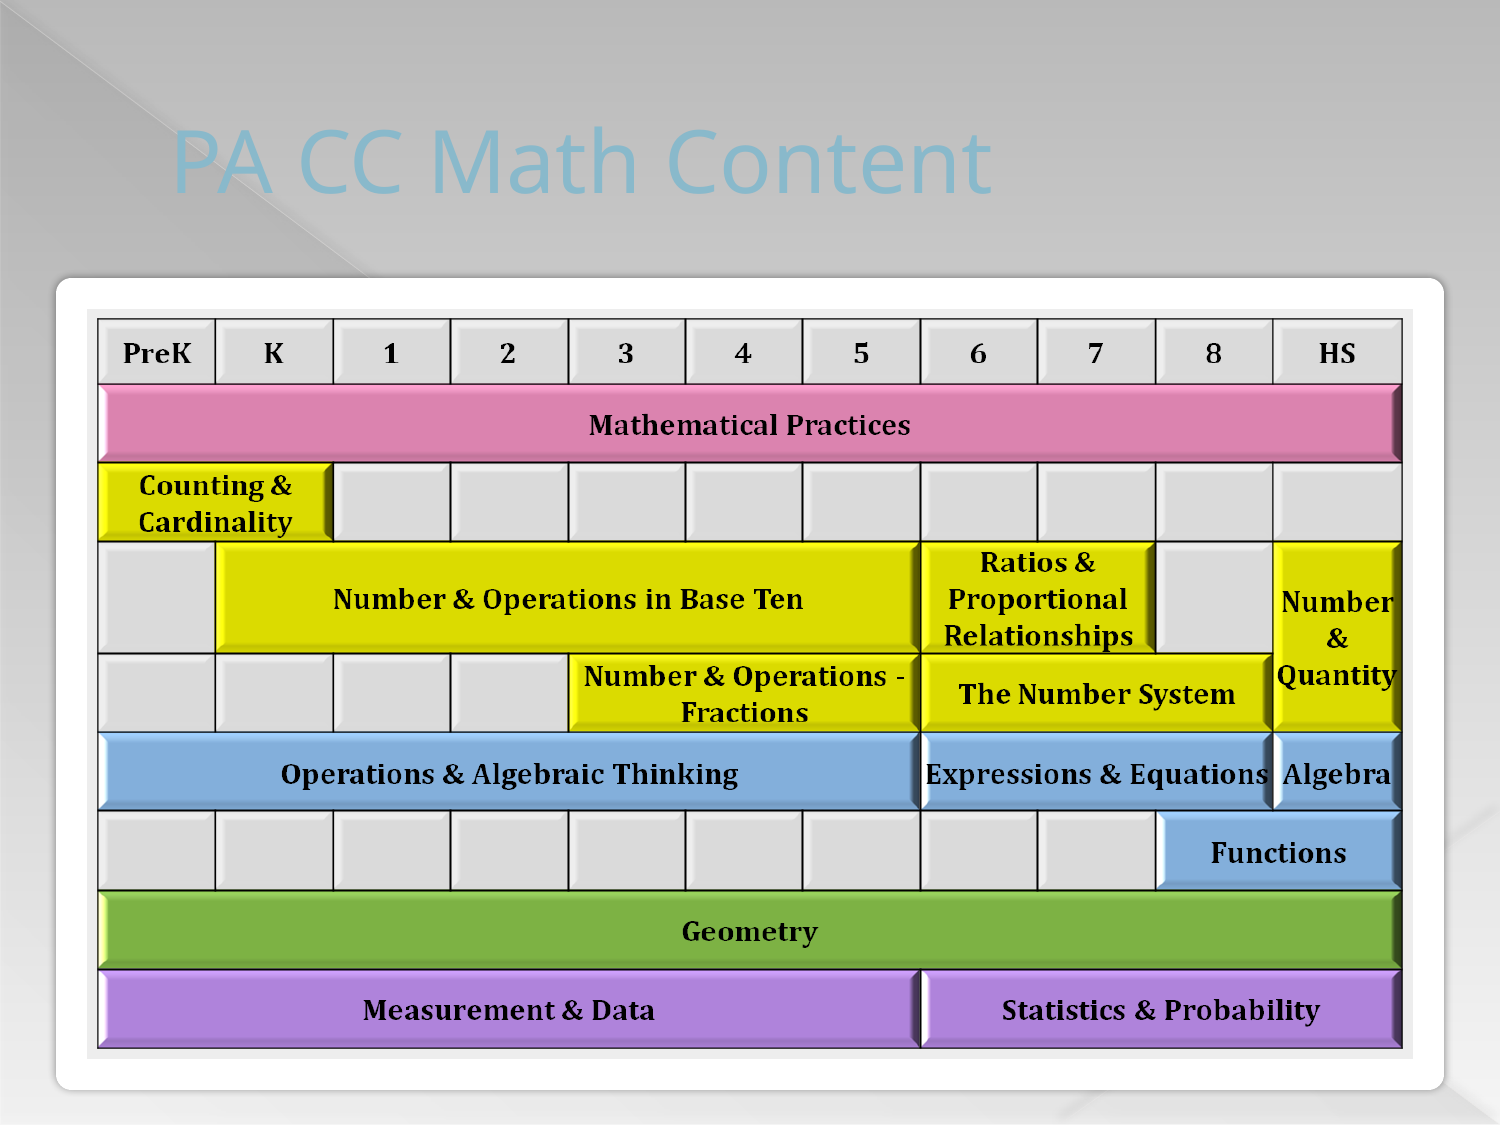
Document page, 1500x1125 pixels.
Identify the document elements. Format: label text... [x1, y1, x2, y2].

title PA CC Math Content [75, 43, 1425, 272]
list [87, 308, 1413, 1060]
